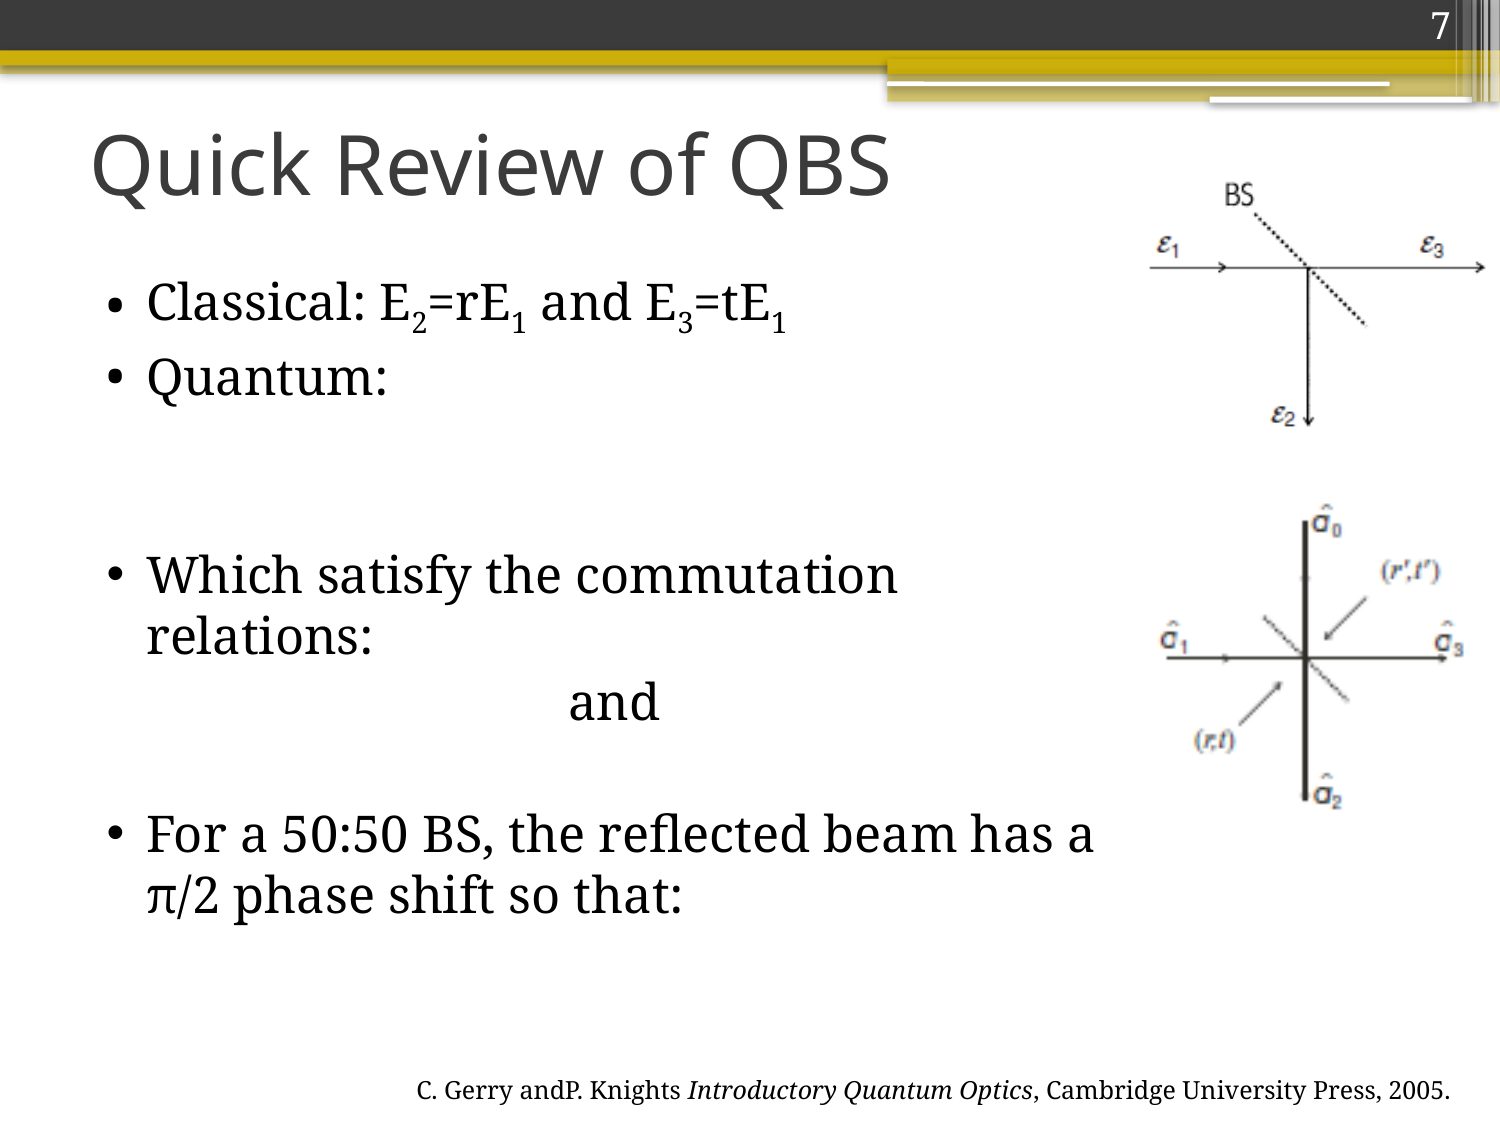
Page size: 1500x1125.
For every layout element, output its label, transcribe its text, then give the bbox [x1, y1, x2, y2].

text_box C. Gerry andP. Knights Introductory Quantum Optics, Cambridge University Press, 2005. [401, 1067, 1488, 1112]
picture [1124, 157, 1500, 452]
picture [1126, 480, 1500, 835]
slide_number 7 [1341, 0, 1466, 61]
title Quick Review of QBS [75, 75, 1425, 250]
